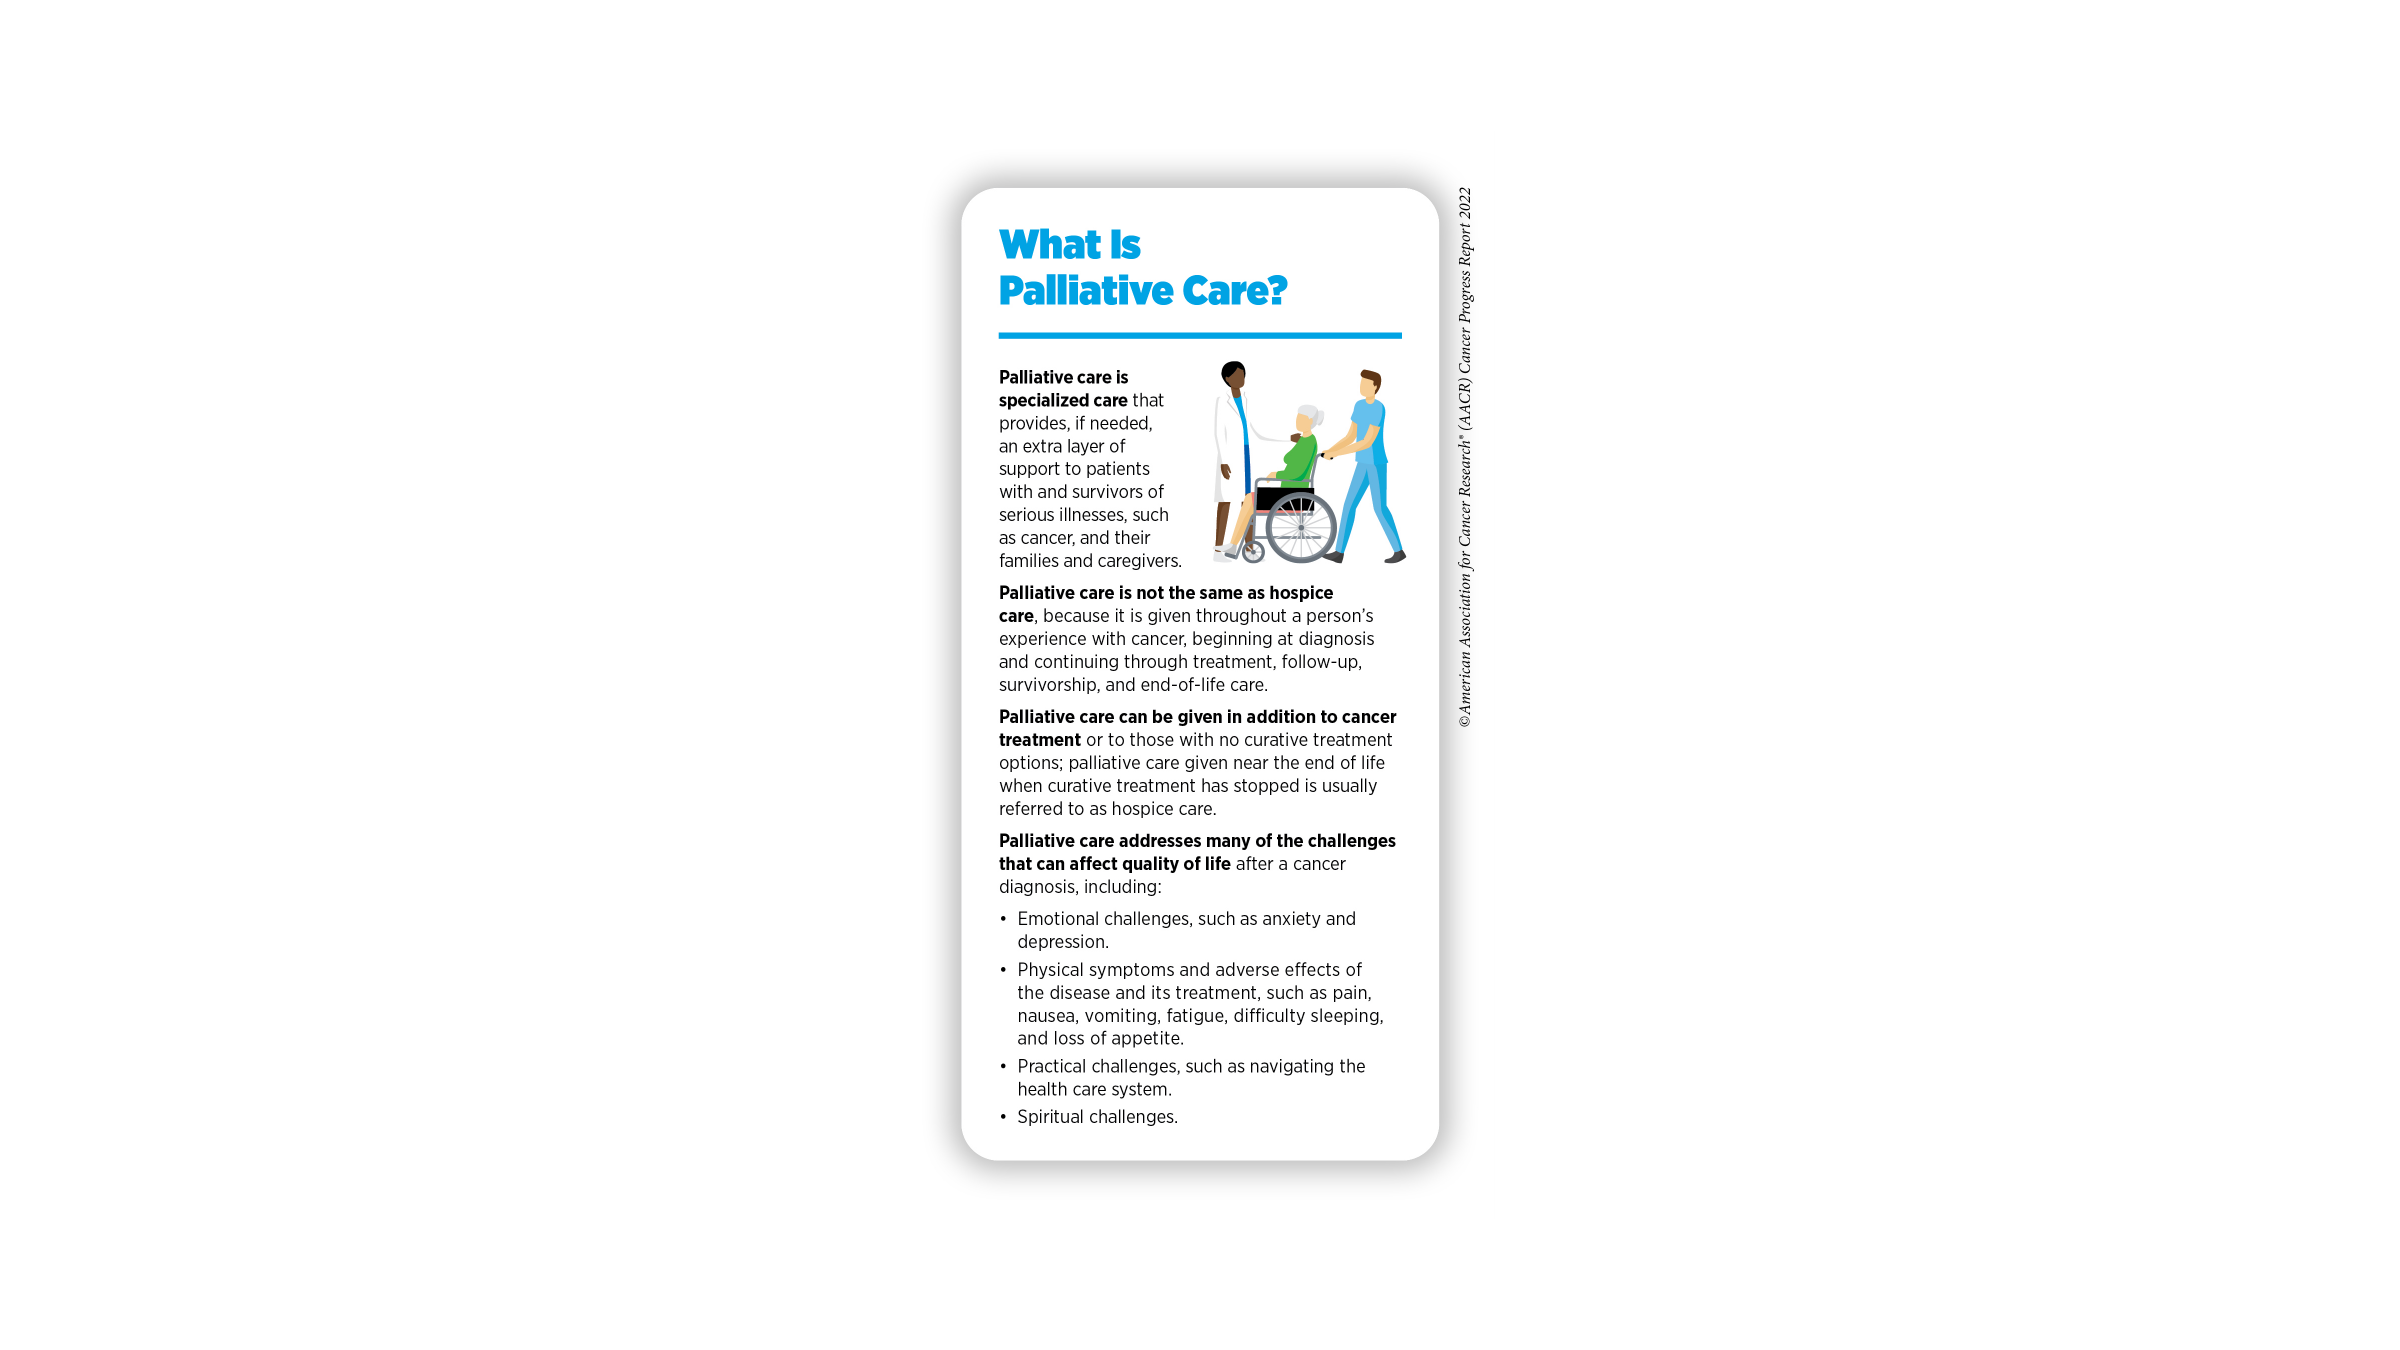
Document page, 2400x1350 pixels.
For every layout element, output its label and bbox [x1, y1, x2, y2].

picture [905, 131, 1495, 1219]
